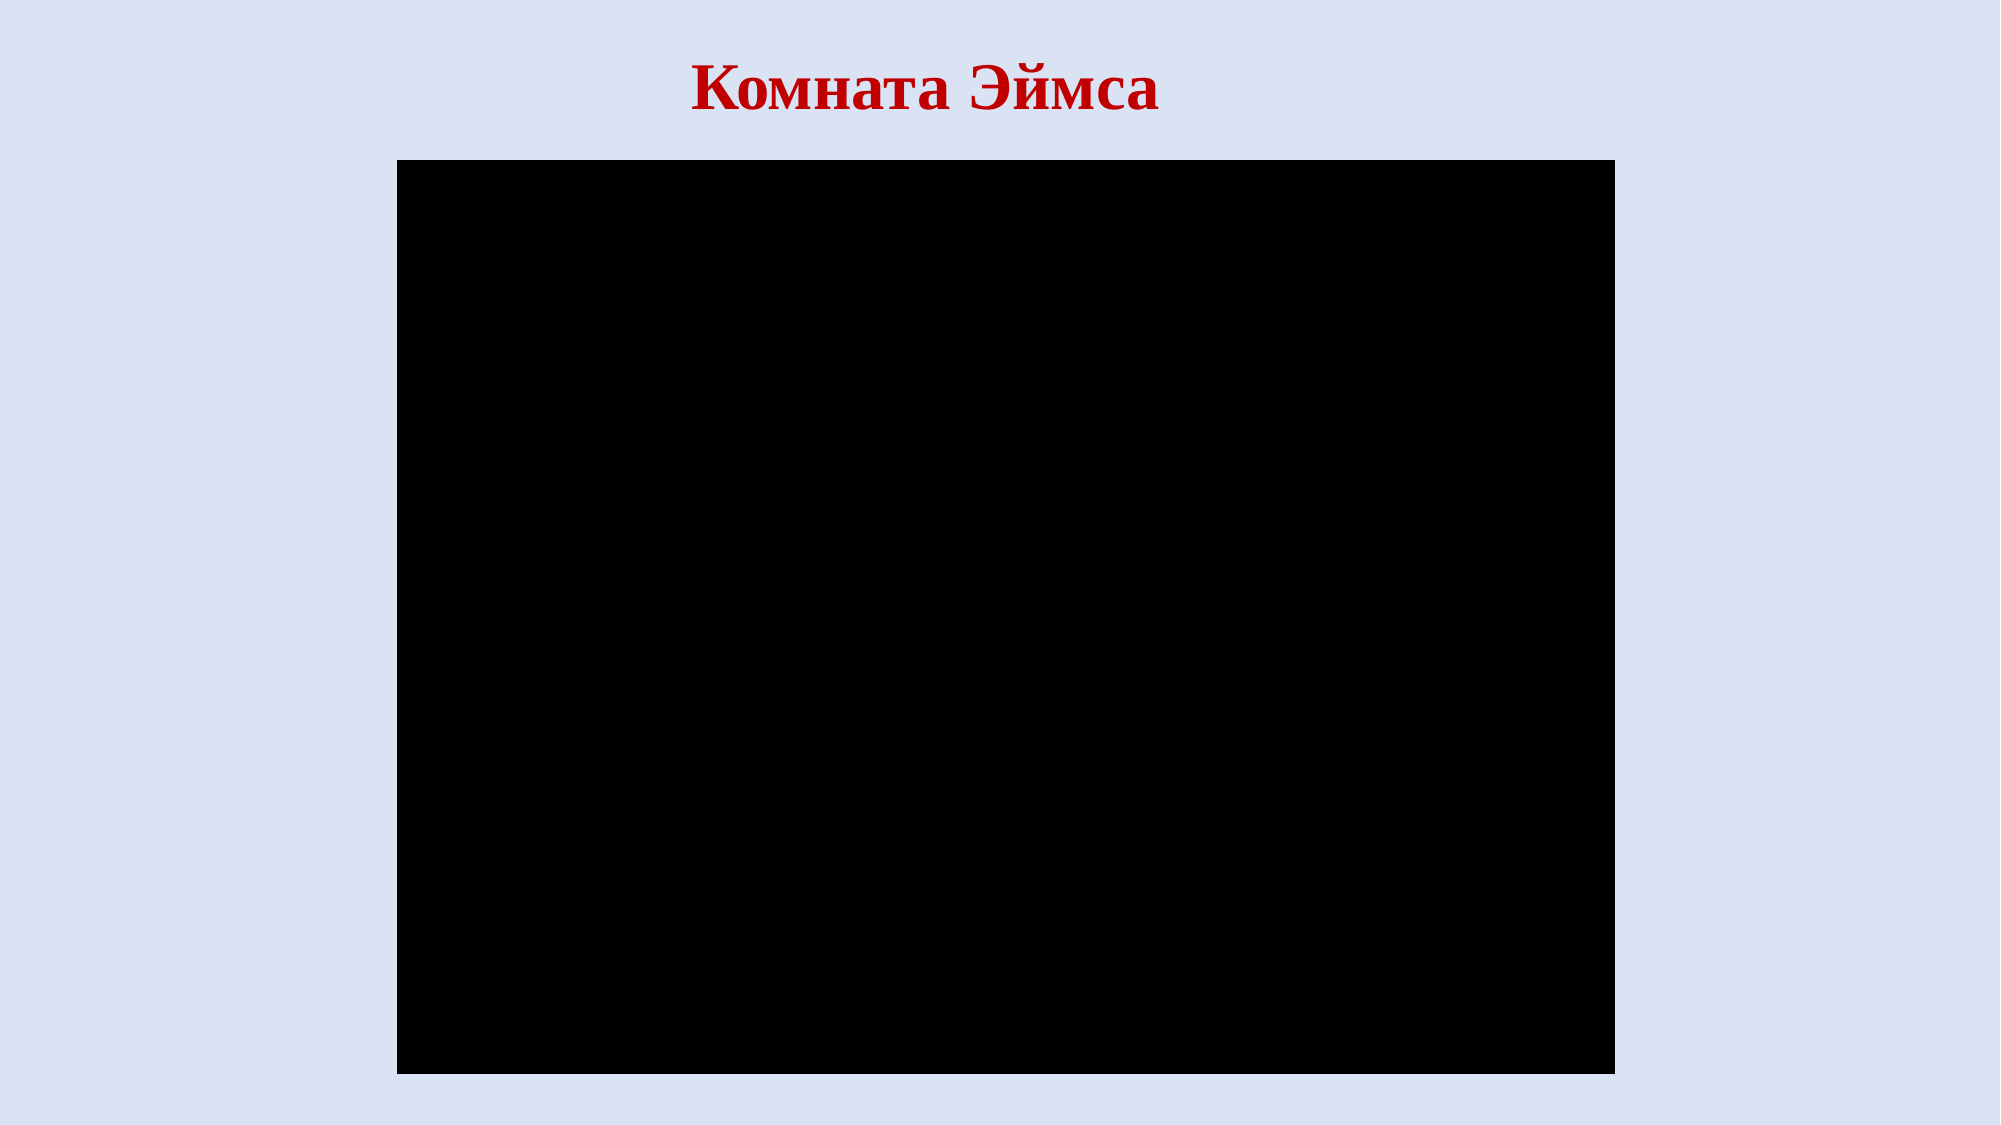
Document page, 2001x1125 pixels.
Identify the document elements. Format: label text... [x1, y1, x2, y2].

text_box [396, 159, 1616, 1075]
text_box Комната Эймса [676, 35, 1176, 130]
